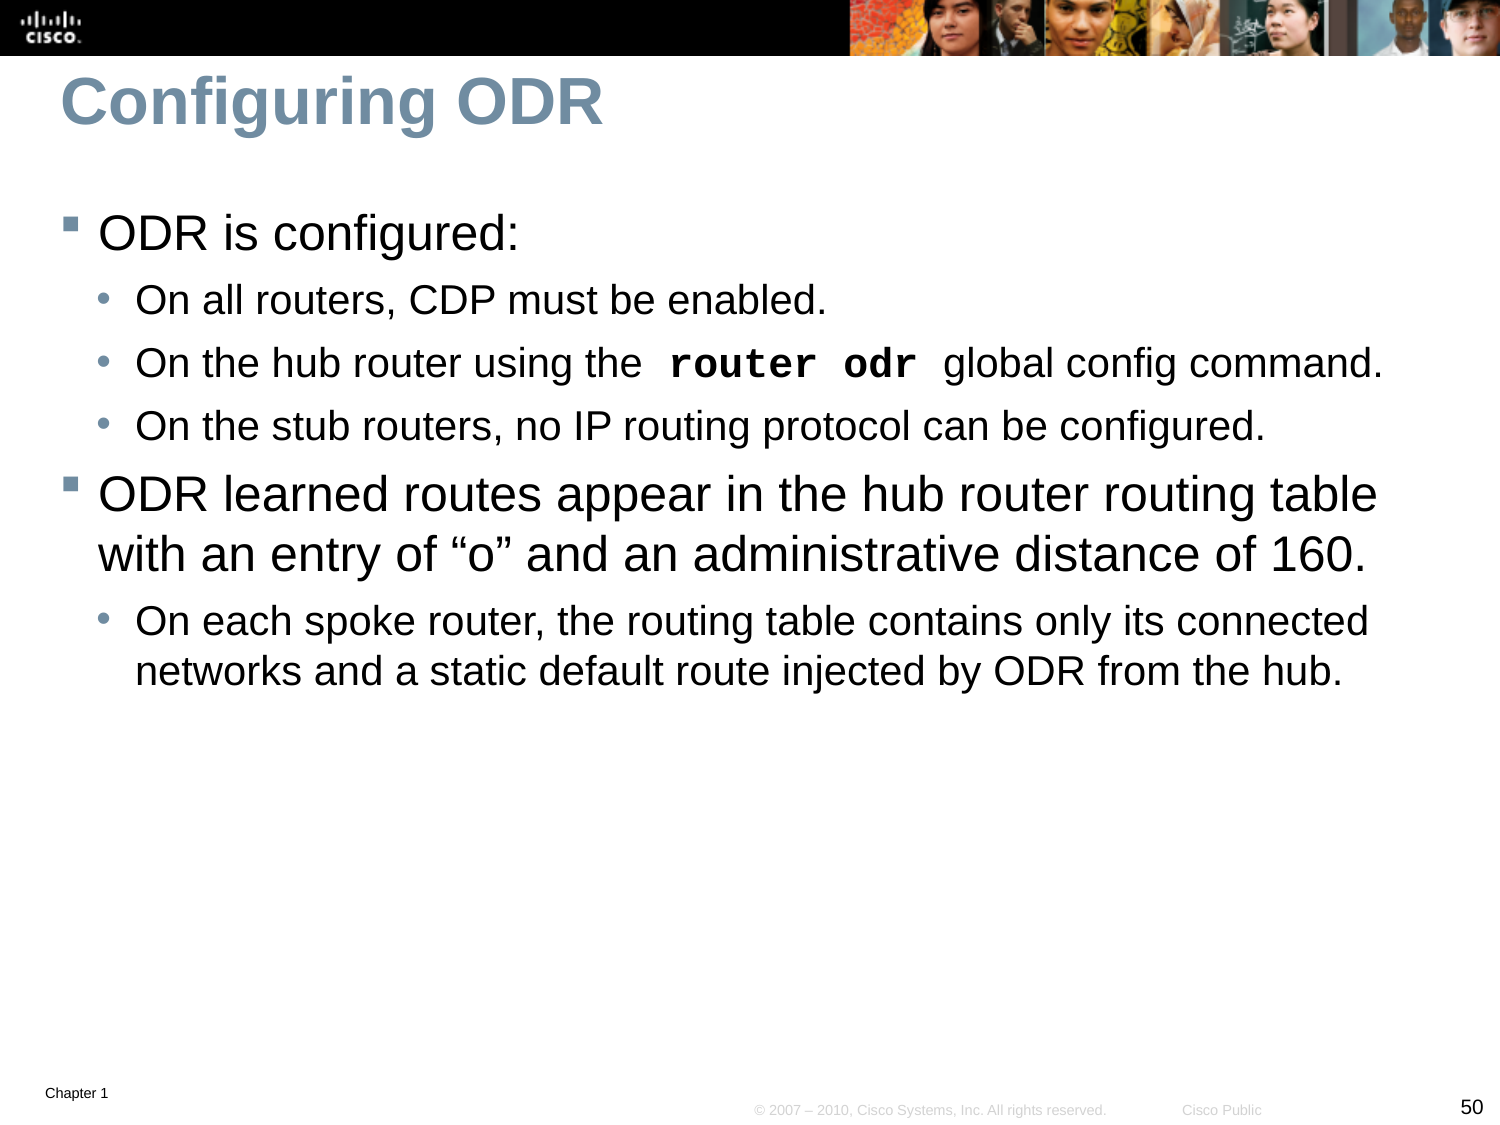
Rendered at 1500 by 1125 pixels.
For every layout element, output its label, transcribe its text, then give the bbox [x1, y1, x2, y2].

list ODR is configured: On all routers, CDP must be enabled. On the hub router using the router odr global config command. On the stub routers, no IP routing protocol can be configured. ODR learned routes appear in the hub router routing table with an entry of “o” and an administrative distance of 160. On each spoke router, the routing table contains only its connected networks and a static default route injected by ODR from the hub. [45, 193, 1444, 1037]
title Configuring ODR [45, 59, 1444, 182]
picture [0, 0, 1500, 56]
